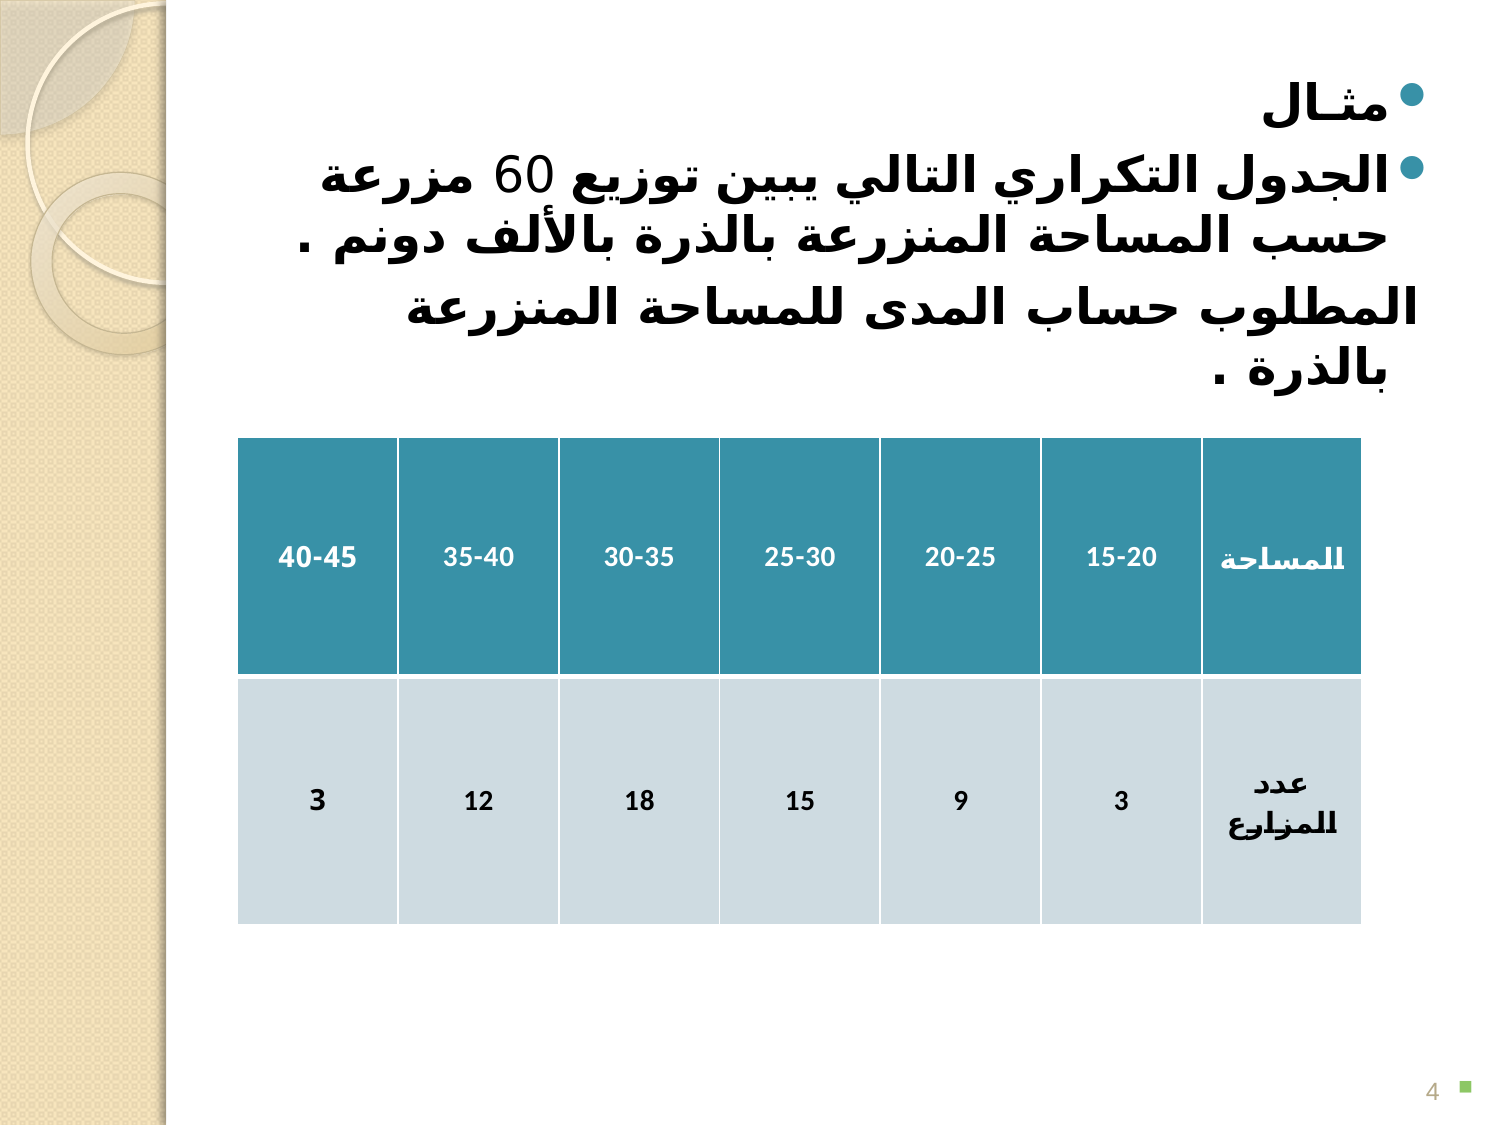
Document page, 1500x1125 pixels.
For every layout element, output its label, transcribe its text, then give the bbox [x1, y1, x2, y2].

table_cell 18 [560, 679, 719, 924]
table_header 15-20 [1042, 438, 1201, 674]
table_cell 3 [1042, 679, 1201, 924]
slide_number 4 [1413, 1034, 1488, 1113]
table_header 35-40 [399, 438, 558, 674]
table_header 30-35 [560, 438, 719, 674]
table_header 20-25 [881, 438, 1040, 674]
table_cell 9 [881, 679, 1040, 924]
list مثـال الجدول التكراري التالي يبين توزيع 60 مزرعة حسب المساحة المنزرعة بالذرة بالألف دونم . المطلوب حساب المدى للمساحة المنزرعة بالذرة . [235, 62, 1466, 1026]
table_cell 3 [238, 679, 397, 924]
table_header 40-45 [238, 438, 397, 674]
table_cell عدد المزارع [1203, 679, 1361, 924]
table_header المساحة [1203, 438, 1361, 674]
table_header 25-30 [720, 438, 879, 674]
table_cell 12 [399, 679, 558, 924]
table_cell 15 [720, 679, 879, 924]
